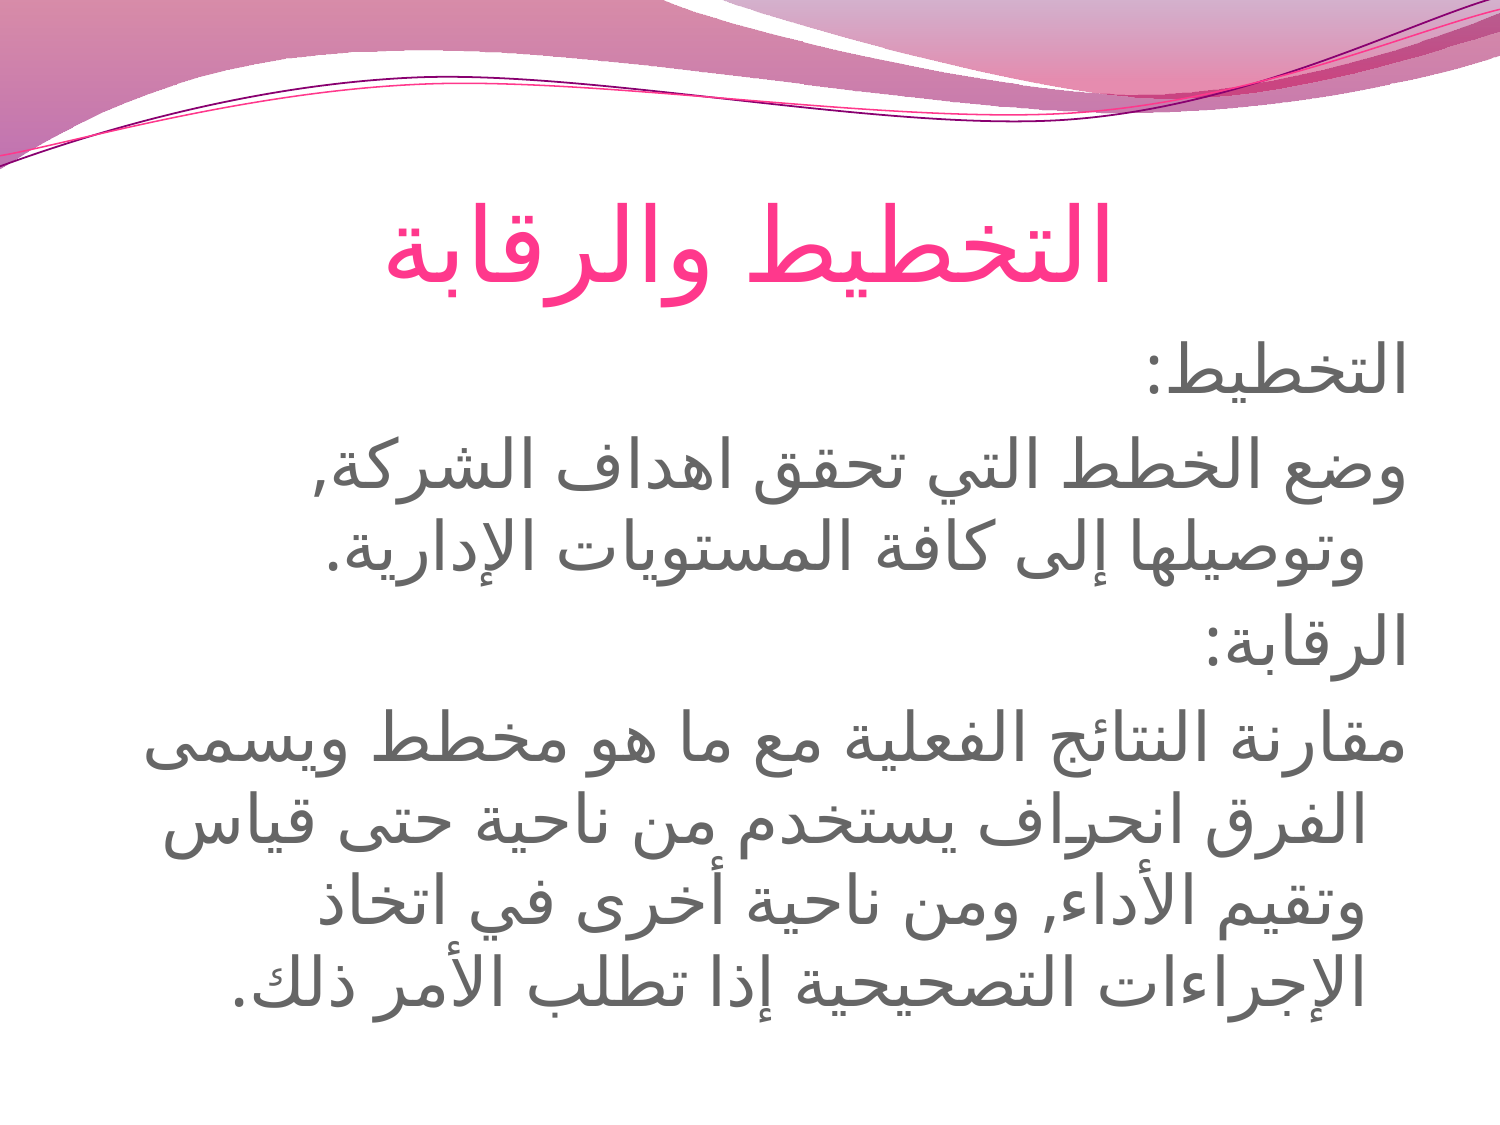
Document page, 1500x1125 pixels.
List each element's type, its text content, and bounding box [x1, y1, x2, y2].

title التخطيط والرقابة [75, 115, 1425, 303]
list التخطيط: وضع الخطط التي تحقق اهداف الشركة, وتوصيلها إلى كافة المستويات الإدارية. الرقابة: مقارنة النتائج الفعلية مع ما هو مخطط ويسمى الفرق انحراف يستخدم من ناحية حتى قياس وتقيم الأداء, ومن ناحية أخرى في اتخاذ الإجراءات التصحيحية إذا تطلب الأمر ذلك. [75, 317, 1425, 1038]
